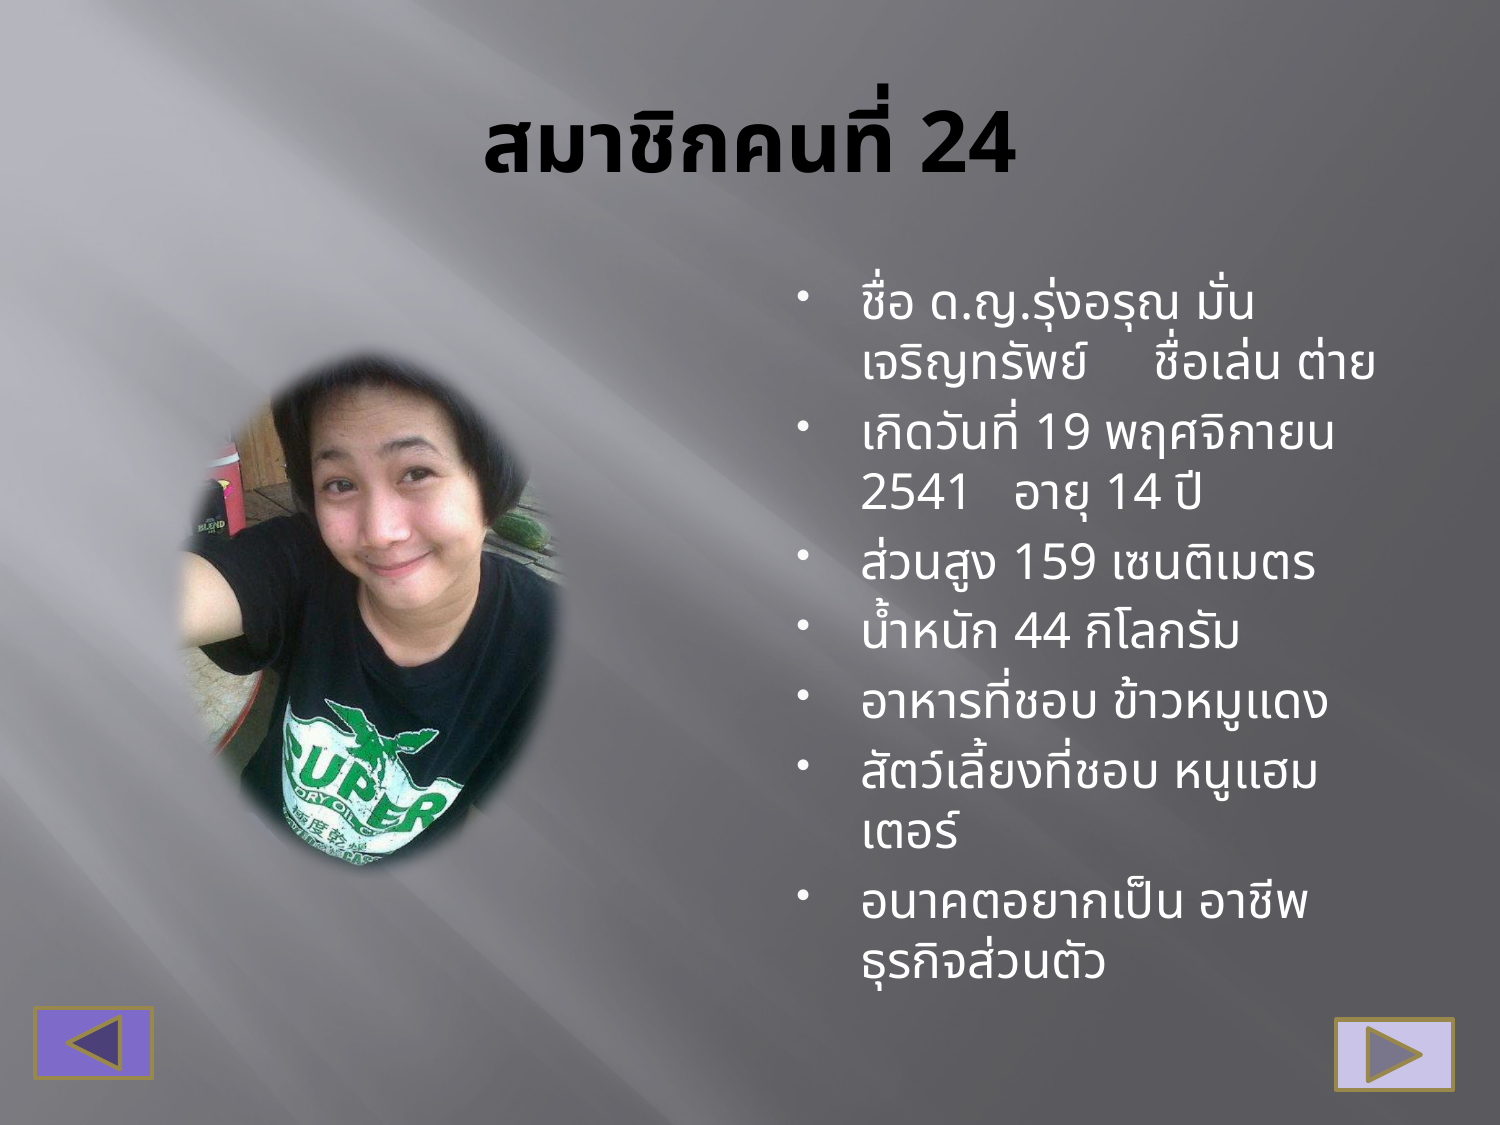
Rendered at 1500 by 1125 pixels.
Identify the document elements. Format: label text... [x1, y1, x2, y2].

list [163, 337, 575, 885]
title สมาชิกคนที่ 24 [75, 45, 1425, 233]
text_box [33, 1006, 154, 1080]
list ชื่อ ด.ญ.รุ่งอรุณ มั่นเจริญทรัพย์ ชื่อเล่น ต่าย เกิดวันที่ 19 พฤศจิกายน 2541 อายุ 14 ปี ส่วนสูง 159 เซนติเมตร น้ำหนัก 44 กิโลกรัม อาหารที่ชอบ ข้าวหมูแดง สัตว์เลี้ยงที่ชอบ หนูแฮมเตอร์ อนาคตอยากเป็น อาชีพธุรกิจส่วนตัว [762, 262, 1425, 1005]
text_box [1334, 1017, 1455, 1092]
